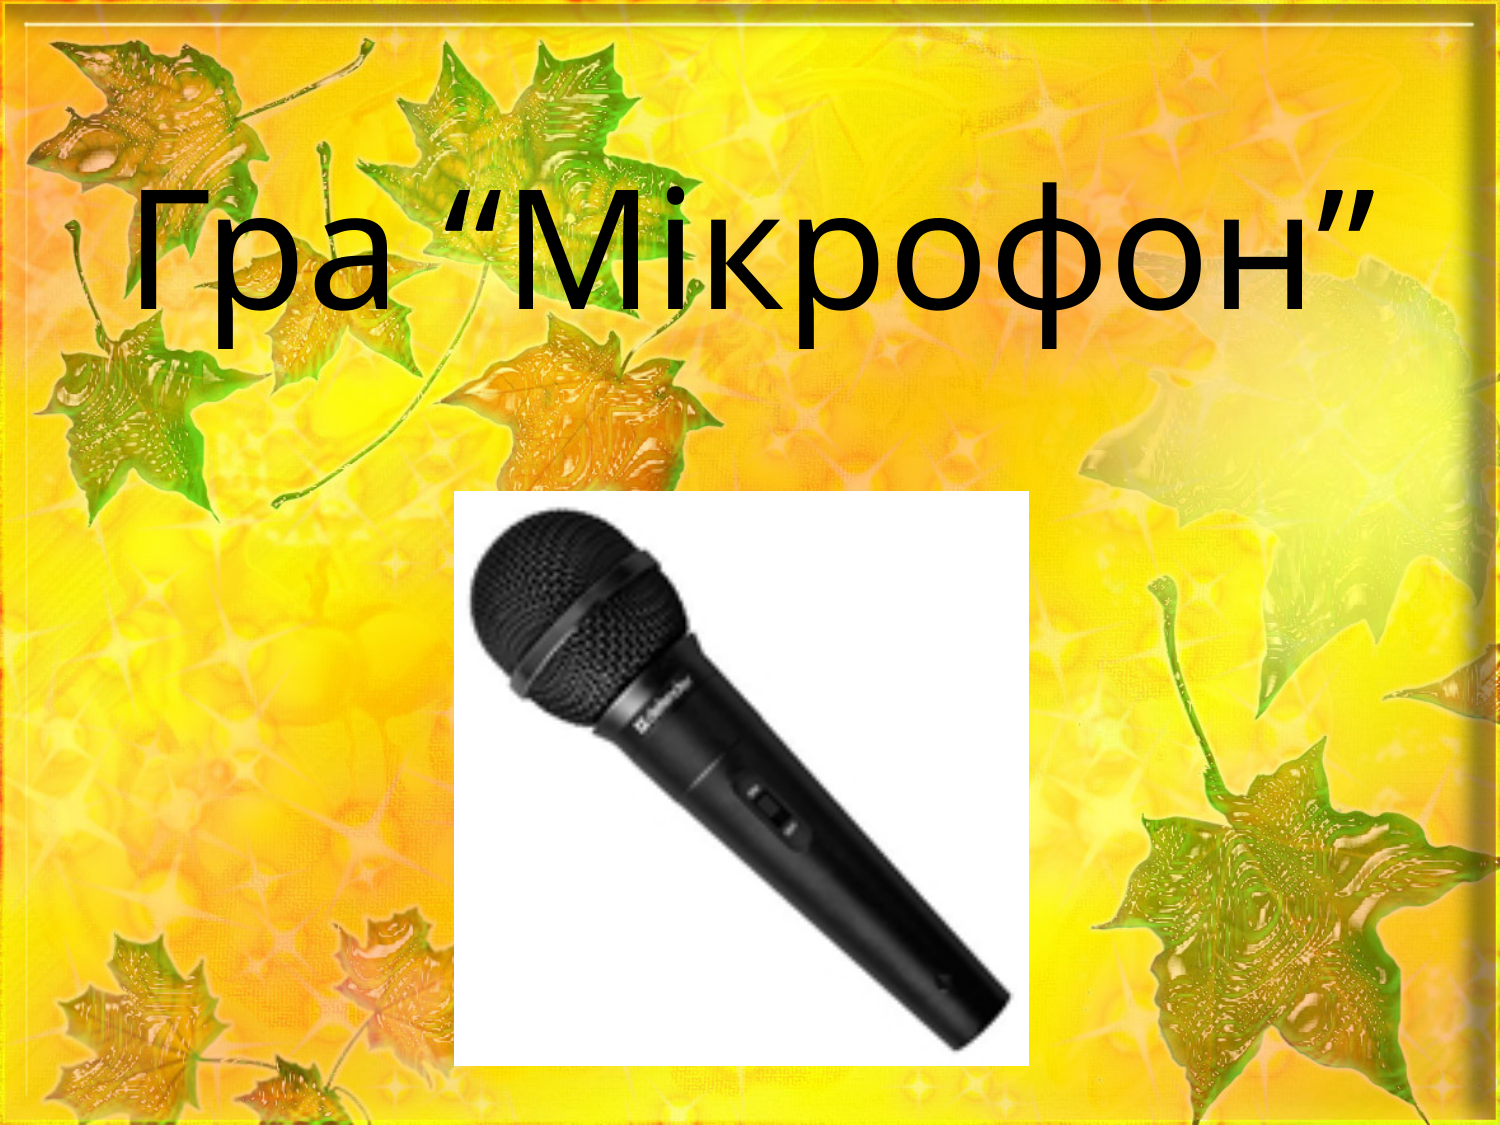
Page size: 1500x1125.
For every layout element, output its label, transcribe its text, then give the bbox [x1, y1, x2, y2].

picture [0, 0, 1500, 1125]
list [454, 491, 1029, 1066]
title Гра “Мікрофон” [76, 149, 1427, 337]
